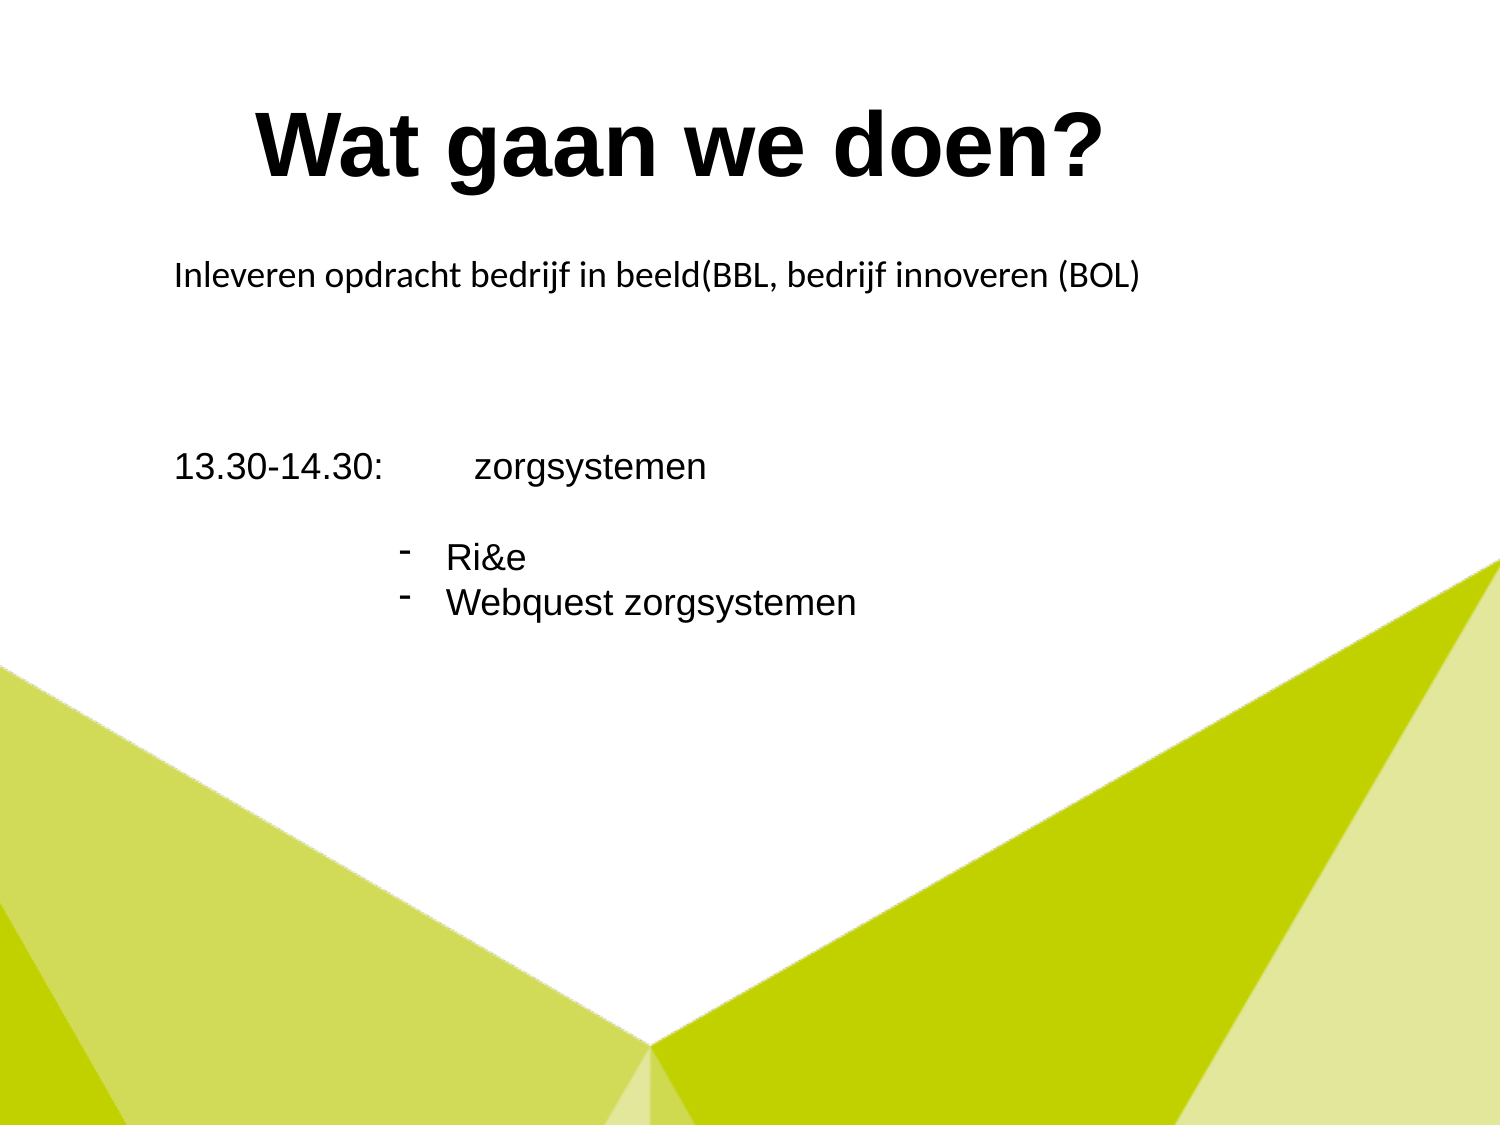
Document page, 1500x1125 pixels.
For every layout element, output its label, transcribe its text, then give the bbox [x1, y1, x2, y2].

text_box 13.30-14.30: zorgsystemen Ri&e Webquest zorgsystemen [159, 435, 1316, 483]
text_box Wat gaan we doen? [65, 77, 1297, 202]
picture [0, 485, 1500, 1125]
text_box Inleveren opdracht bedrijf in beeld(BBL, bedrijf innoveren (BOL) [159, 242, 1195, 303]
